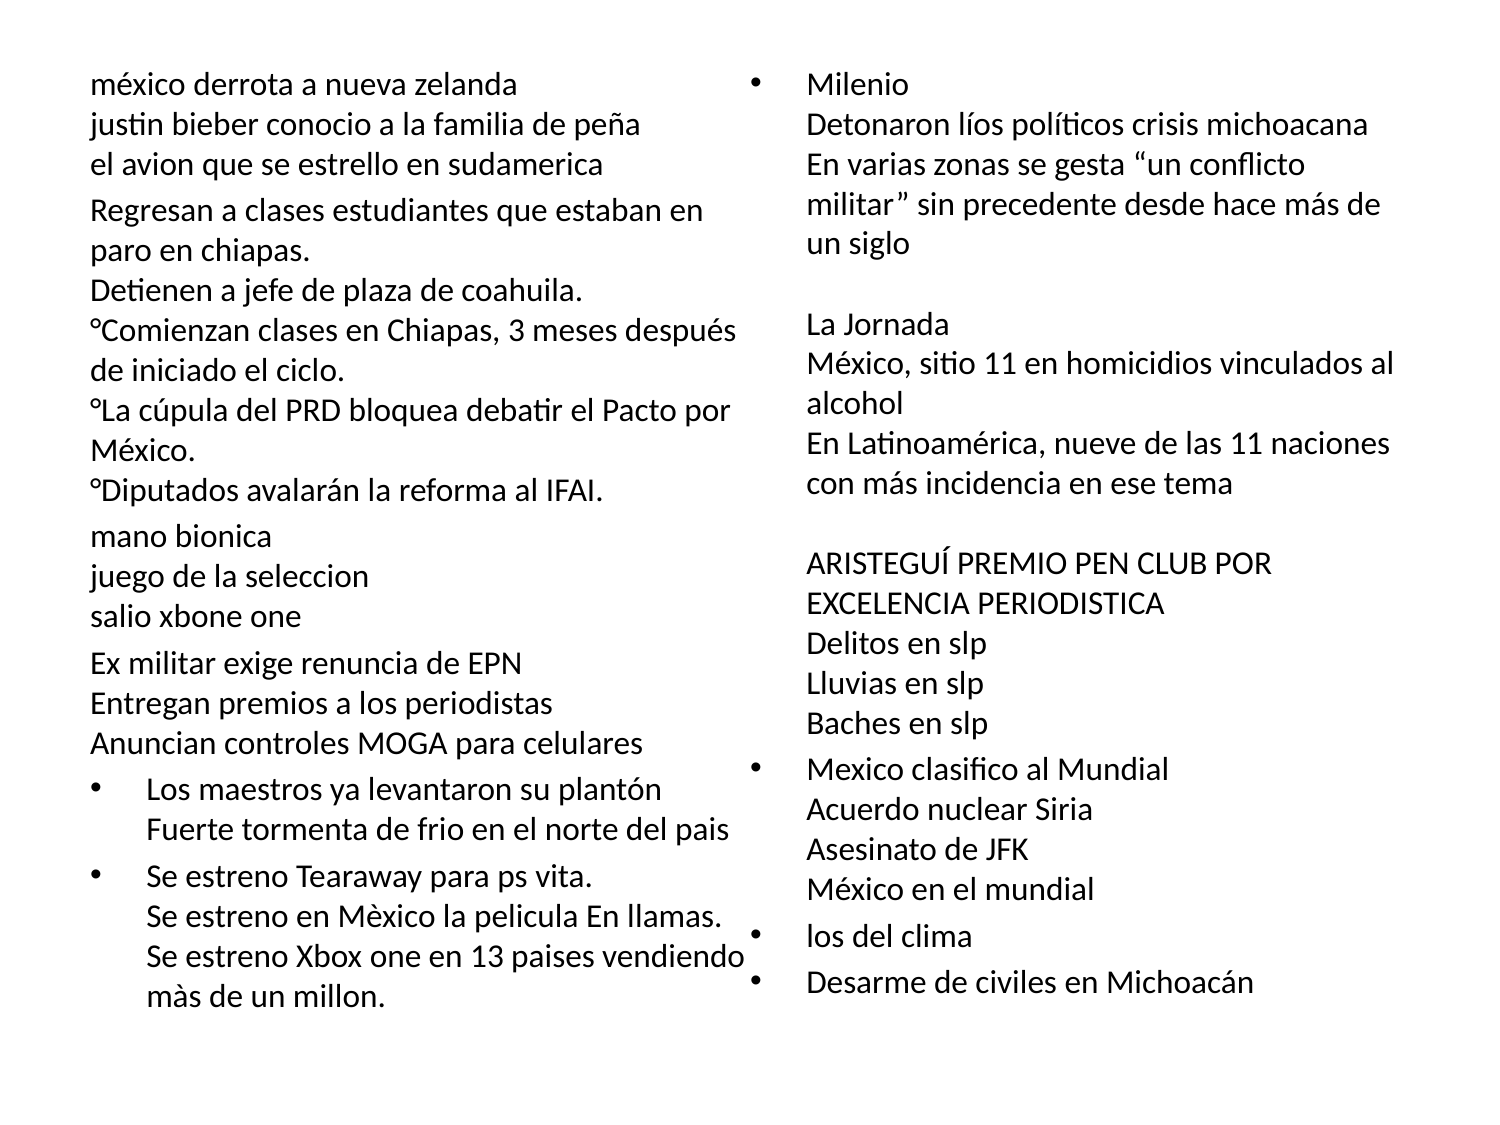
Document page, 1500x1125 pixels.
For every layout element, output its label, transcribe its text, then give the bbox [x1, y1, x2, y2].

list méxico derrota a nueva zelanda justin bieber conocio a la familia de peña el avion que se estrello en sudamerica Regresan a clases estudiantes que estaban en paro en chiapas. Detienen a jefe de plaza de coahuila. °Comienzan clases en Chiapas, 3 meses después de iniciado el ciclo. °La cúpula del PRD bloquea debatir el Pacto por México. °Diputados avalarán la reforma al IFAI. mano bionica juego de la seleccion salio xbone one Ex militar exige renuncia de EPN Entregan premios a los periodistas Anuncian controles MOGA para celulares Los maestros ya levantaron su plantón Fuerte tormenta de frio en el norte del pais Se estreno Tearaway para ps vita. Se estreno en Mèxico la pelicula En llamas. Se estreno Xbox one en 13 paises vendiendo màs de un millon. Milenio Detonaron líos políticos crisis michoacana En varias zonas se gesta “un conflicto militar” sin precedente desde hace más de un siglo La Jornada México, sitio 11 en homicidios vinculados al alcohol En Latinoamérica, nueve de las 11 naciones con más incidencia en ese tema ARISTEGUÍ PREMIO PEN CLUB POR EXCELENCIA PERIODISTICA Delitos en slp Lluvias en slp Baches en slp Mexico clasifico al Mundial Acuerdo nuclear Siria Asesinato de JFK México en el mundial los del clima Desarme de civiles en Michoacán [75, 54, 1425, 1047]
